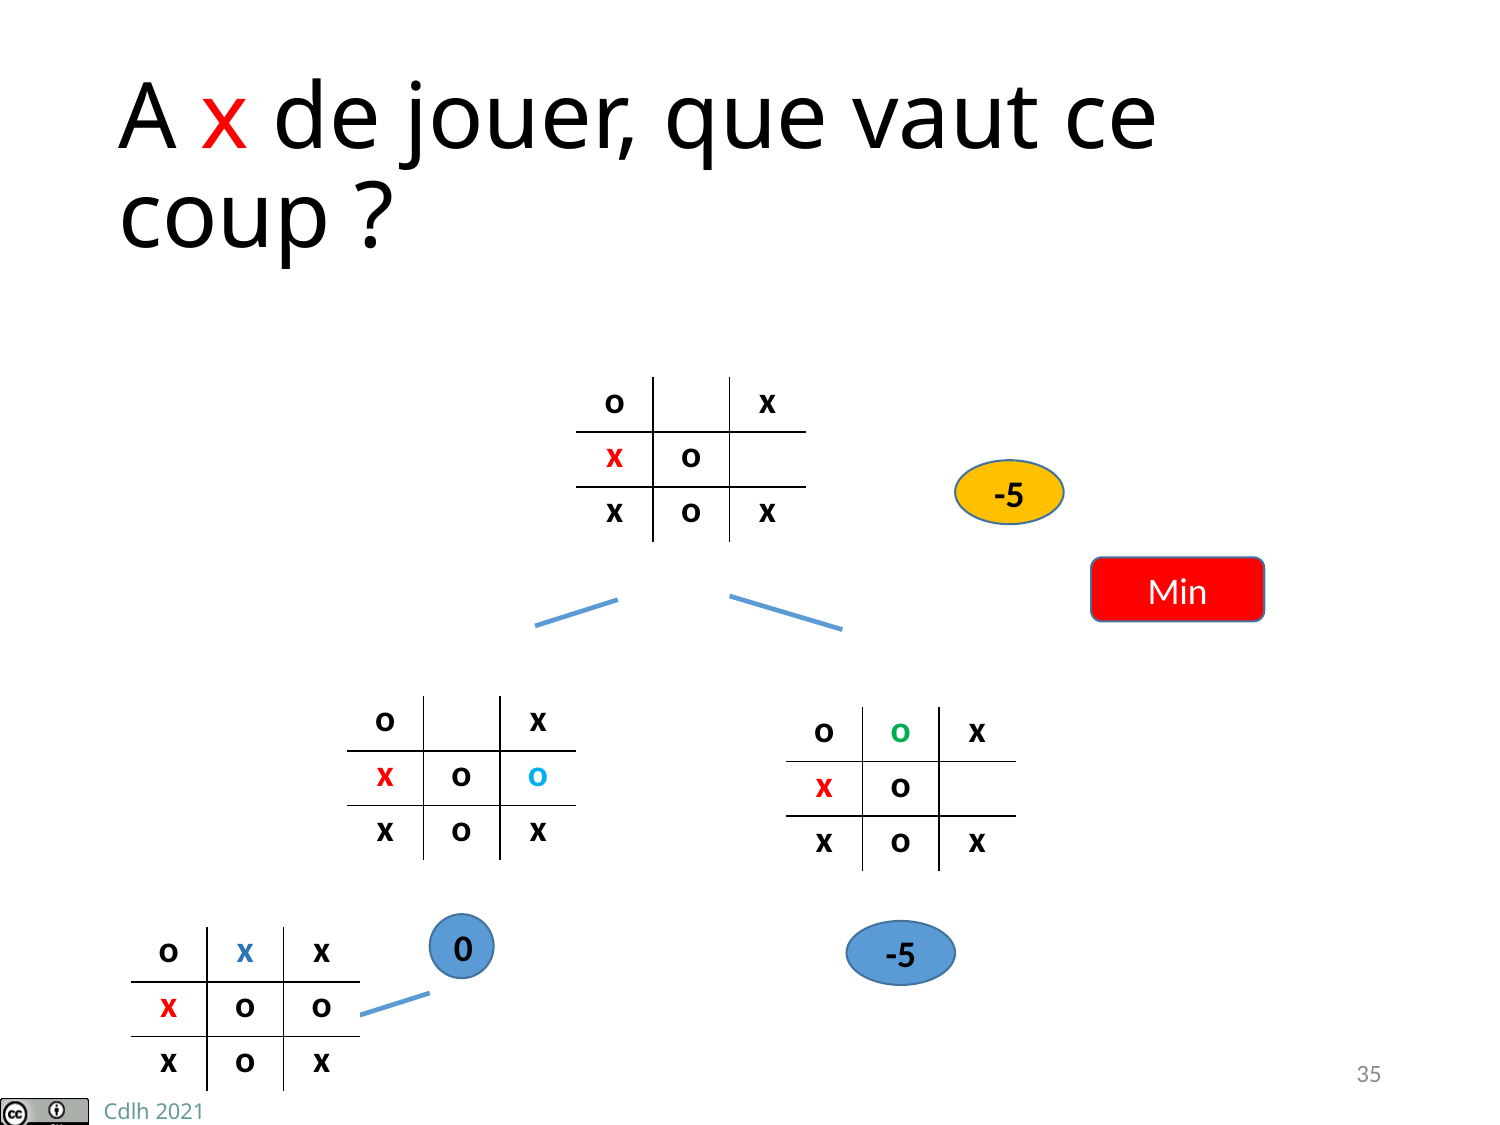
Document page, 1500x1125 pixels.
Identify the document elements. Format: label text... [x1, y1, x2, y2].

table_cell o [863, 762, 938, 815]
table_cell x [786, 762, 862, 815]
text_box 0 [428, 913, 495, 980]
table_cell x [347, 752, 423, 805]
table_header [424, 696, 499, 750]
table_cell x [786, 817, 862, 871]
table_header x [730, 377, 806, 431]
table_cell o [654, 433, 729, 486]
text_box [534, 599, 618, 626]
table_cell o [208, 983, 283, 1036]
picture [0, 1098, 89, 1125]
table_header o [786, 707, 862, 761]
table_cell [940, 762, 1016, 815]
title A x de jouer, que vaut ce coup ? [103, 59, 1397, 278]
table_header o [347, 696, 423, 750]
table_cell o [654, 488, 729, 542]
table_cell x [131, 983, 206, 1036]
table_header x [940, 707, 1016, 761]
table_cell x [501, 806, 576, 860]
table_cell x [940, 817, 1016, 871]
table_cell x [730, 488, 806, 542]
table_cell o [208, 1037, 283, 1091]
table_header x [501, 696, 576, 750]
table_cell o [284, 983, 360, 1036]
text_box Min [1090, 556, 1266, 623]
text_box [346, 992, 430, 1020]
text_box -5 [954, 459, 1065, 526]
table_header o [131, 927, 206, 981]
table_header [654, 377, 729, 431]
table_cell x [131, 1037, 206, 1091]
table_header o [576, 377, 652, 431]
text_box -5 [845, 919, 957, 986]
slide_number 35 [1059, 1042, 1397, 1103]
table_header x [208, 927, 283, 981]
table_cell o [424, 806, 499, 860]
table_cell o [424, 752, 499, 805]
table_cell o [501, 752, 576, 805]
table_header o [863, 707, 938, 761]
table_cell x [576, 488, 652, 542]
table_cell [730, 433, 806, 486]
table_cell o [863, 817, 938, 871]
table_header x [284, 927, 360, 981]
table_cell x [576, 433, 652, 486]
table_cell x [284, 1037, 360, 1091]
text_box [729, 596, 843, 630]
table_cell x [347, 806, 423, 860]
